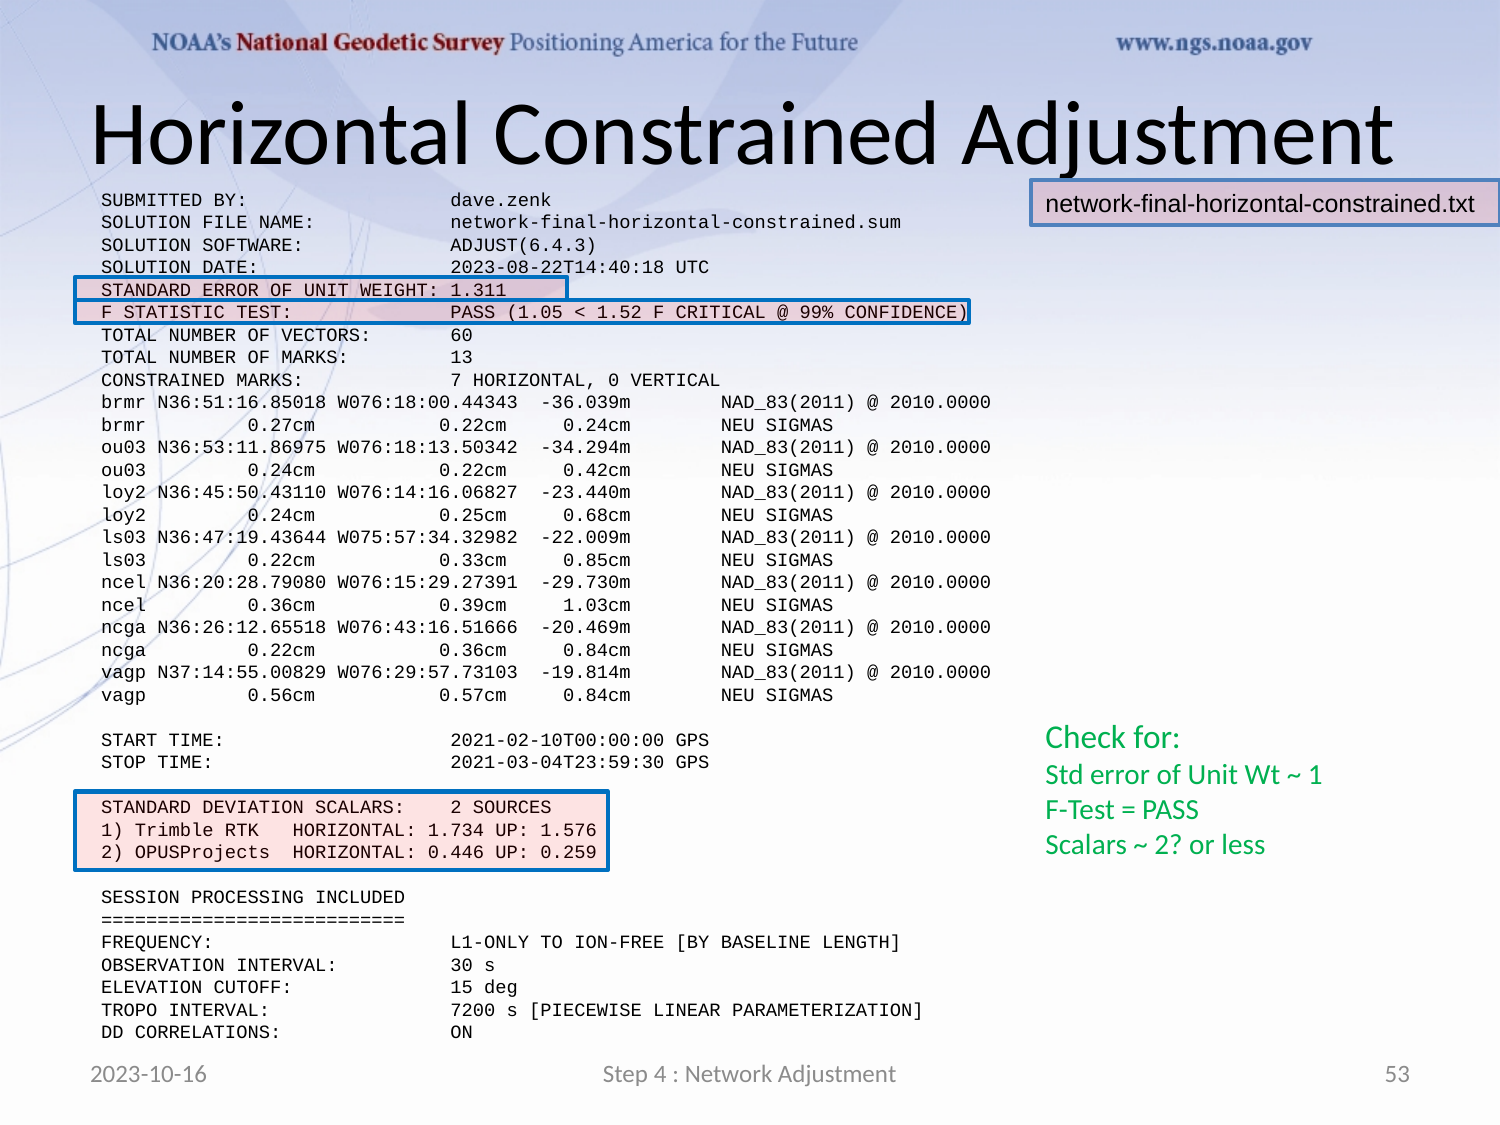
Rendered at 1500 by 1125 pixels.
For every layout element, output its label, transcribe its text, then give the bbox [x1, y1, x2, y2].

text_box [73, 789, 610, 872]
slide_number 53 [1074, 1050, 1425, 1103]
text_box Check for: Std error of Unit Wt ~ 1 F-Test = PASS Scalars ~ 2? or less [1030, 708, 1381, 868]
text_box [73, 298, 971, 325]
text_box SUBMITTED BY: dave.zenk SOLUTION FILE NAME: network-final-horizontal-constrained.sum SOLUTION SOFTWARE: ADJUST(6.4.3) SOLUTION DATE: 2023-08-22T14:40:18 UTC STANDARD ERROR OF UNIT WEIGHT: 1.311 F STATISTIC TEST: PASS (1.05 < 1.52 F CRITICAL @ 99% CONFIDENCE) TOTAL NUMBER OF VECTORS: 60 TOTAL NUMBER OF MARKS: 13 CONSTRAINED MARKS: 7 HORIZONTAL, 0 VERTICAL brmr N36:51:16.85018 W076:18:00.44343 -36.039m NAD_83(2011) @ 2010.0000 brmr 0.27cm 0.22cm 0.24cm NEU SIGMAS ou03 N36:53:11.86975 W076:18:13.50342 -34.294m NAD_83(2011) @ 2010.0000 ou03 0.24cm 0.22cm 0.42cm NEU SIGMAS loy2 N36:45:50.43110 W076:14:16.06827 -23.440m NAD_83(2011) @ 2010.0000 loy2 0.24cm 0.25cm 0.68cm NEU SIGMAS ls03 N36:47:19.43644 W075:57:34.32982 -22.009m NAD_83(2011) @ 2010.0000 ls03 0.22cm 0.33cm 0.85cm NEU SIGMAS ncel N36:20:28.79080 W076:15:29.27391 -29.730m NAD_83(2011) @ 2010.0000 ncel 0.36cm 0.39cm 1.03cm NEU SIGMAS ncga N36:26:12.65518 W076:43:16.51666 -20.469m NAD_83(2011) @ 2010.0000 ncga 0.22cm 0.36cm 0.84cm NEU SIGMAS vagp N37:14:55.00829 W076:29:57.73103 -19.814m NAD_83(2011) @ 2010.0000 vagp 0.56cm 0.57cm 0.84cm NEU SIGMAS START TIME: 2021-02-10T00:00:00 GPS STOP TIME: 2021-03-04T23:59:30 GPS STANDARD DEVIATION SCALARS: 2 SOURCES 1) Trimble RTK HORIZONTAL: 1.734 UP: 1.576 2) OPUSProjects HORIZONTAL: 0.446 UP: 0.259 SESSION PROCESSING INCLUDED =========================== FREQUENCY: L1-ONLY TO ION-FREE [BY BASELINE LENGTH] OBSERVATION INTERVAL: 30 s ELEVATION CUTOFF: 15 deg TROPO INTERVAL: 7200 s [PIECEWISE LINEAR PARAMETERIZATION] DD CORRELATIONS: ON [74, 179, 1425, 1050]
footer Step 4 : Network Adjustment [512, 1050, 988, 1103]
picture [0, 0, 1500, 1125]
text_box network-final-horizontal-constrained.txt [1030, 179, 1500, 225]
text_box [73, 275, 569, 298]
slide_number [75, 1050, 425, 1103]
title Horizontal Constrained Adjustment [74, 74, 1426, 179]
